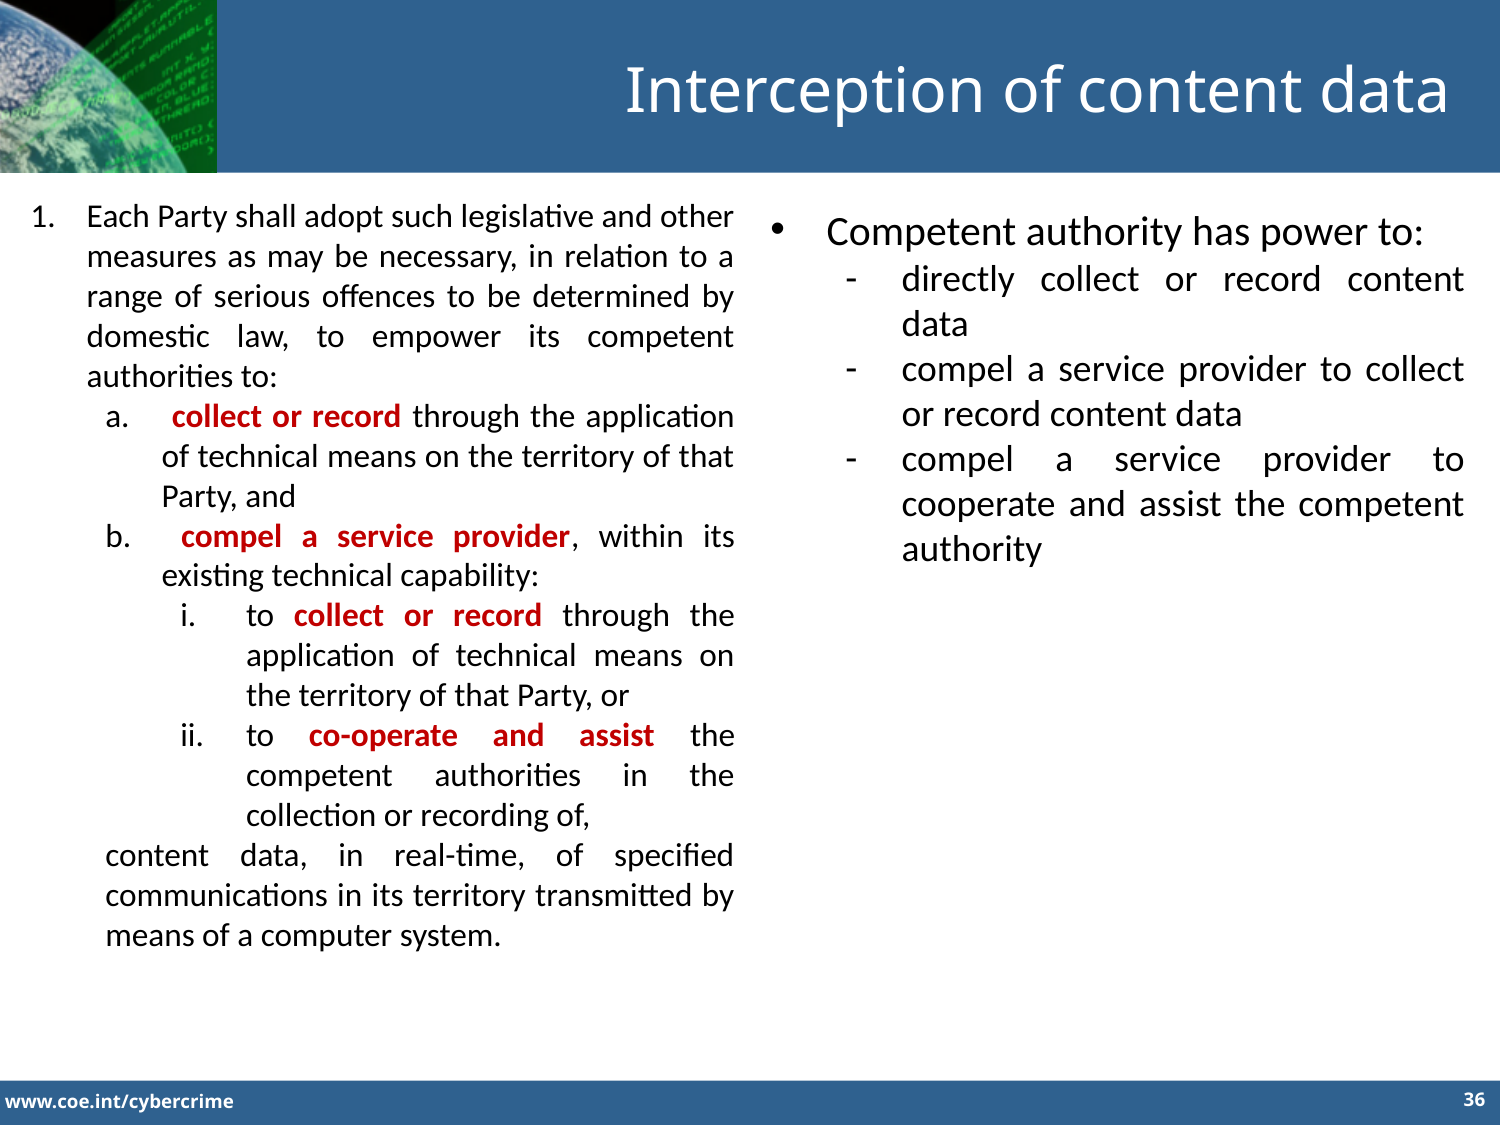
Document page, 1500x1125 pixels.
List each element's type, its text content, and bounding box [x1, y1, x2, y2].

text_box Each Party shall adopt such legislative and other measures as may be necessary, in relation to a range of serious offences to be determined by domestic law, to empower its competent authorities to: collect or record through the application of technical means on the territory of that Party, and compel a service provider, within its existing technical capability: to collect or record through the application of technical means on the territory of that Party, or to co-operate and assist the competent authorities in the collection or recording of, content data, in real-time, of specified communications in its territory transmitted by means of a computer system. [15, 186, 750, 961]
picture [0, 0, 217, 173]
text_box Interception of content data [230, 42, 1483, 133]
text_box Competent authority has power to: directly collect or record content data compel a service provider to collect or record content data compel a service provider to cooperate and assist the competent authority [755, 196, 1480, 577]
